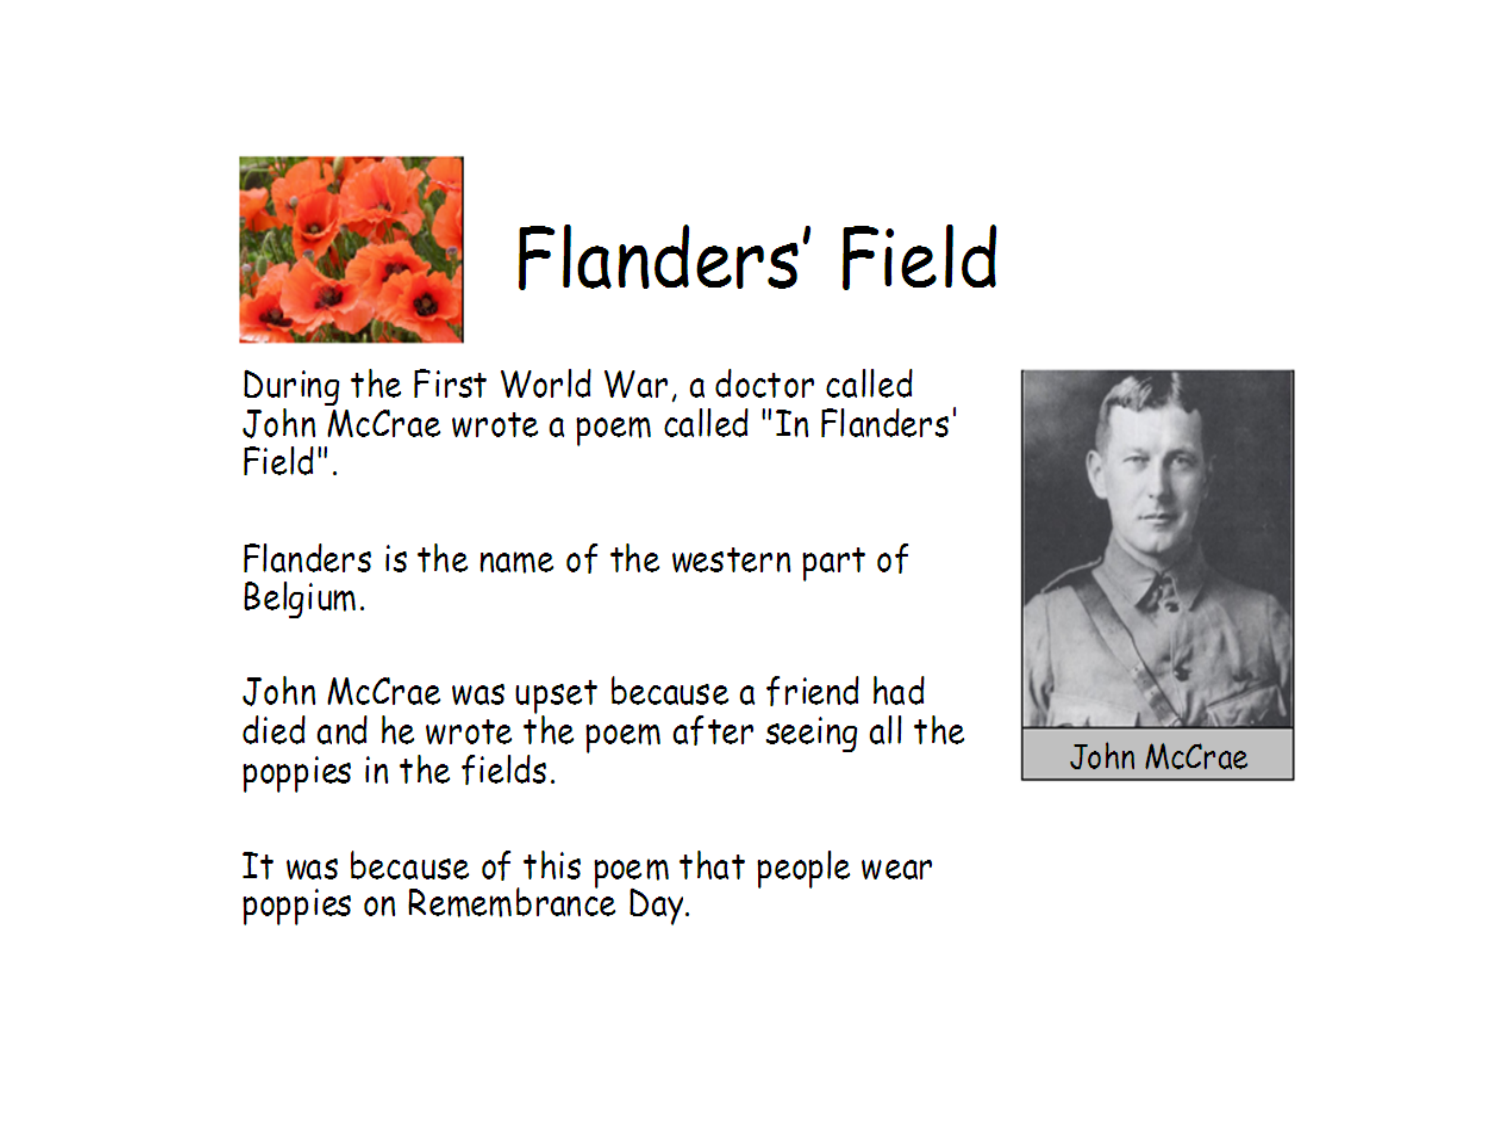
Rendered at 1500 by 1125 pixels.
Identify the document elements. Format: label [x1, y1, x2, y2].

picture [0, 137, 1500, 988]
